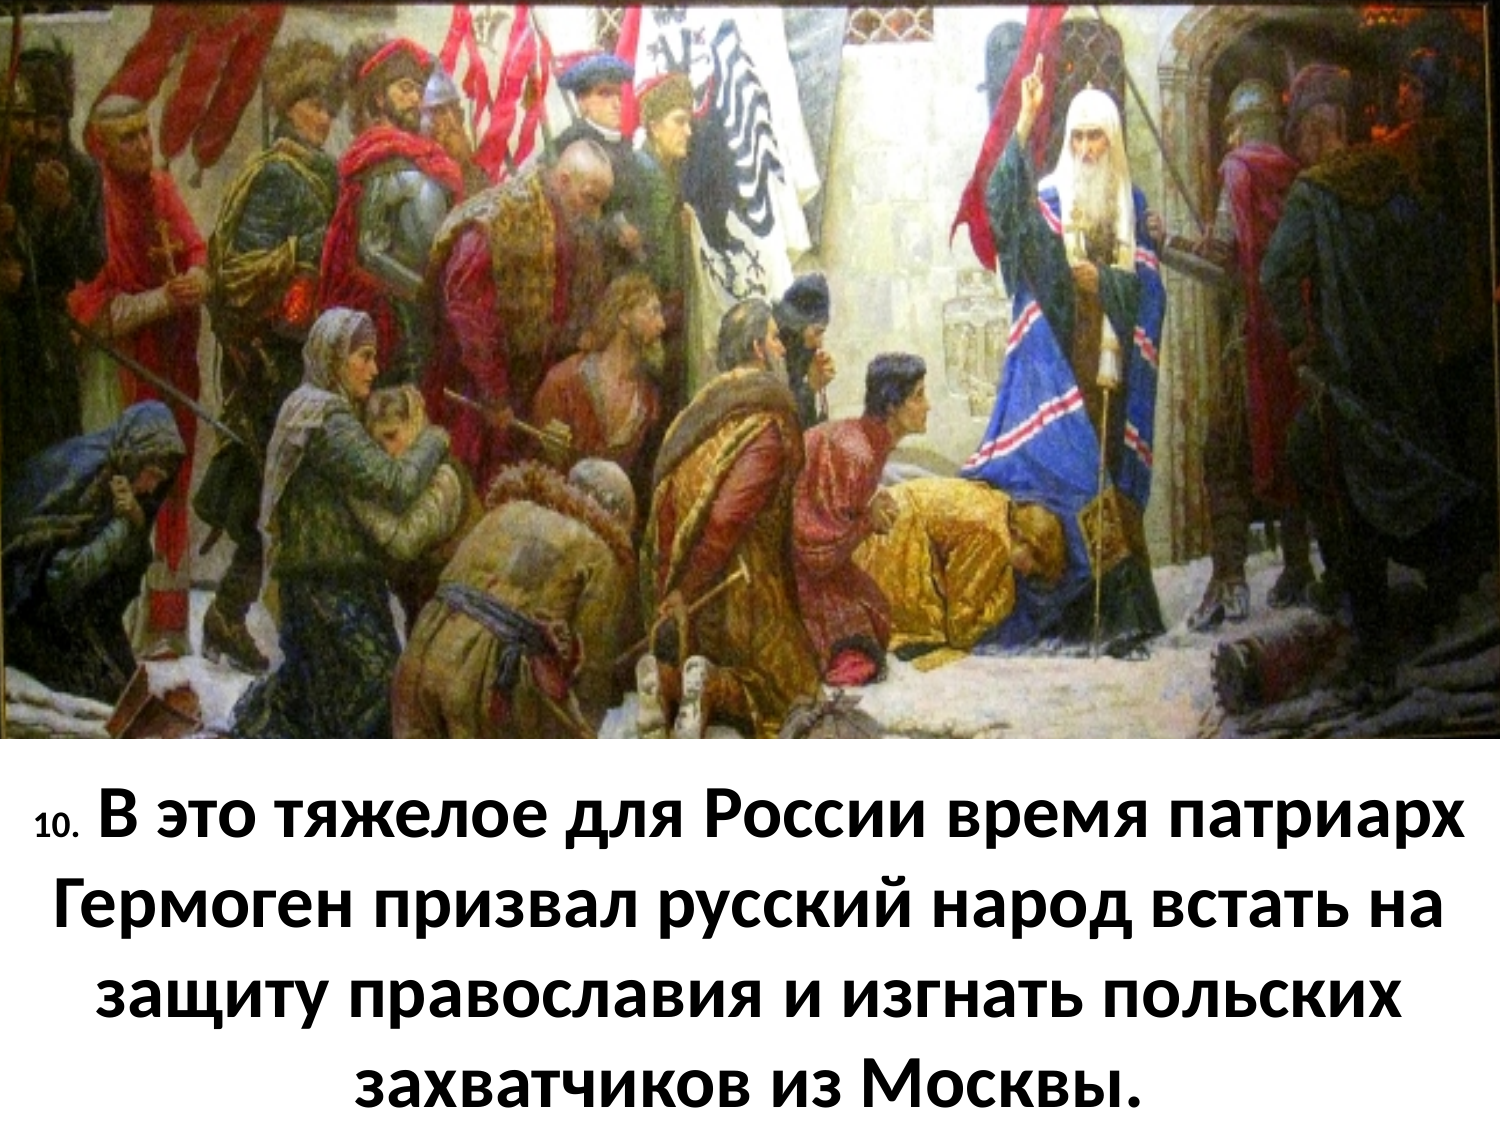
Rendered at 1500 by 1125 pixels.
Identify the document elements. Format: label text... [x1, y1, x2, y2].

title 10. В это тяжелое для России время патриарх Гермоген призвал русский народ встать на защиту православия и изгнать польских захватчиков из Москвы. [0, 759, 1500, 1125]
picture [0, 0, 1500, 739]
